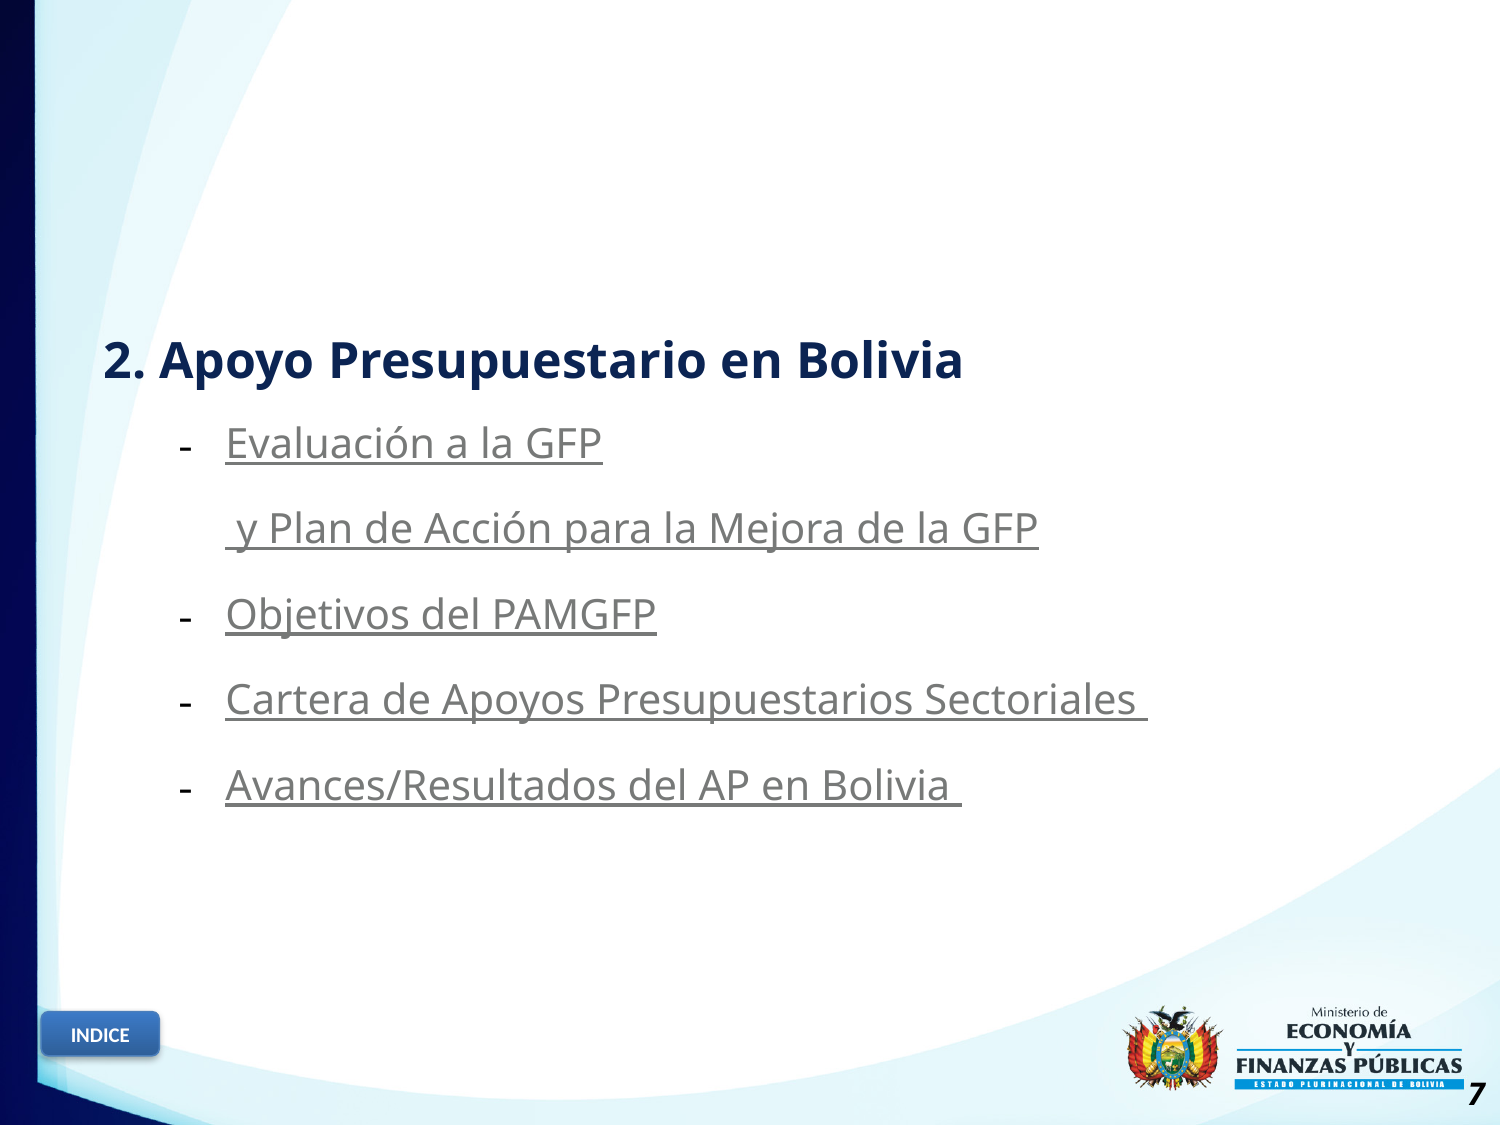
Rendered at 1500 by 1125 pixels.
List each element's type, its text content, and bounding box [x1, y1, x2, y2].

slide_number 7 [1124, 1046, 1500, 1125]
text_box 2. Apoyo Presupuestario en Bolivia Evaluación a la GFP y Plan de Acción para la Mejora de la GFP Objetivos del PAMGFP Cartera de Apoyos Presupuestarios Sectoriales Avances/Resultados del AP en Bolivia [88, 290, 1412, 823]
text_box INDICE [41, 1011, 160, 1056]
picture [0, 0, 1500, 1125]
